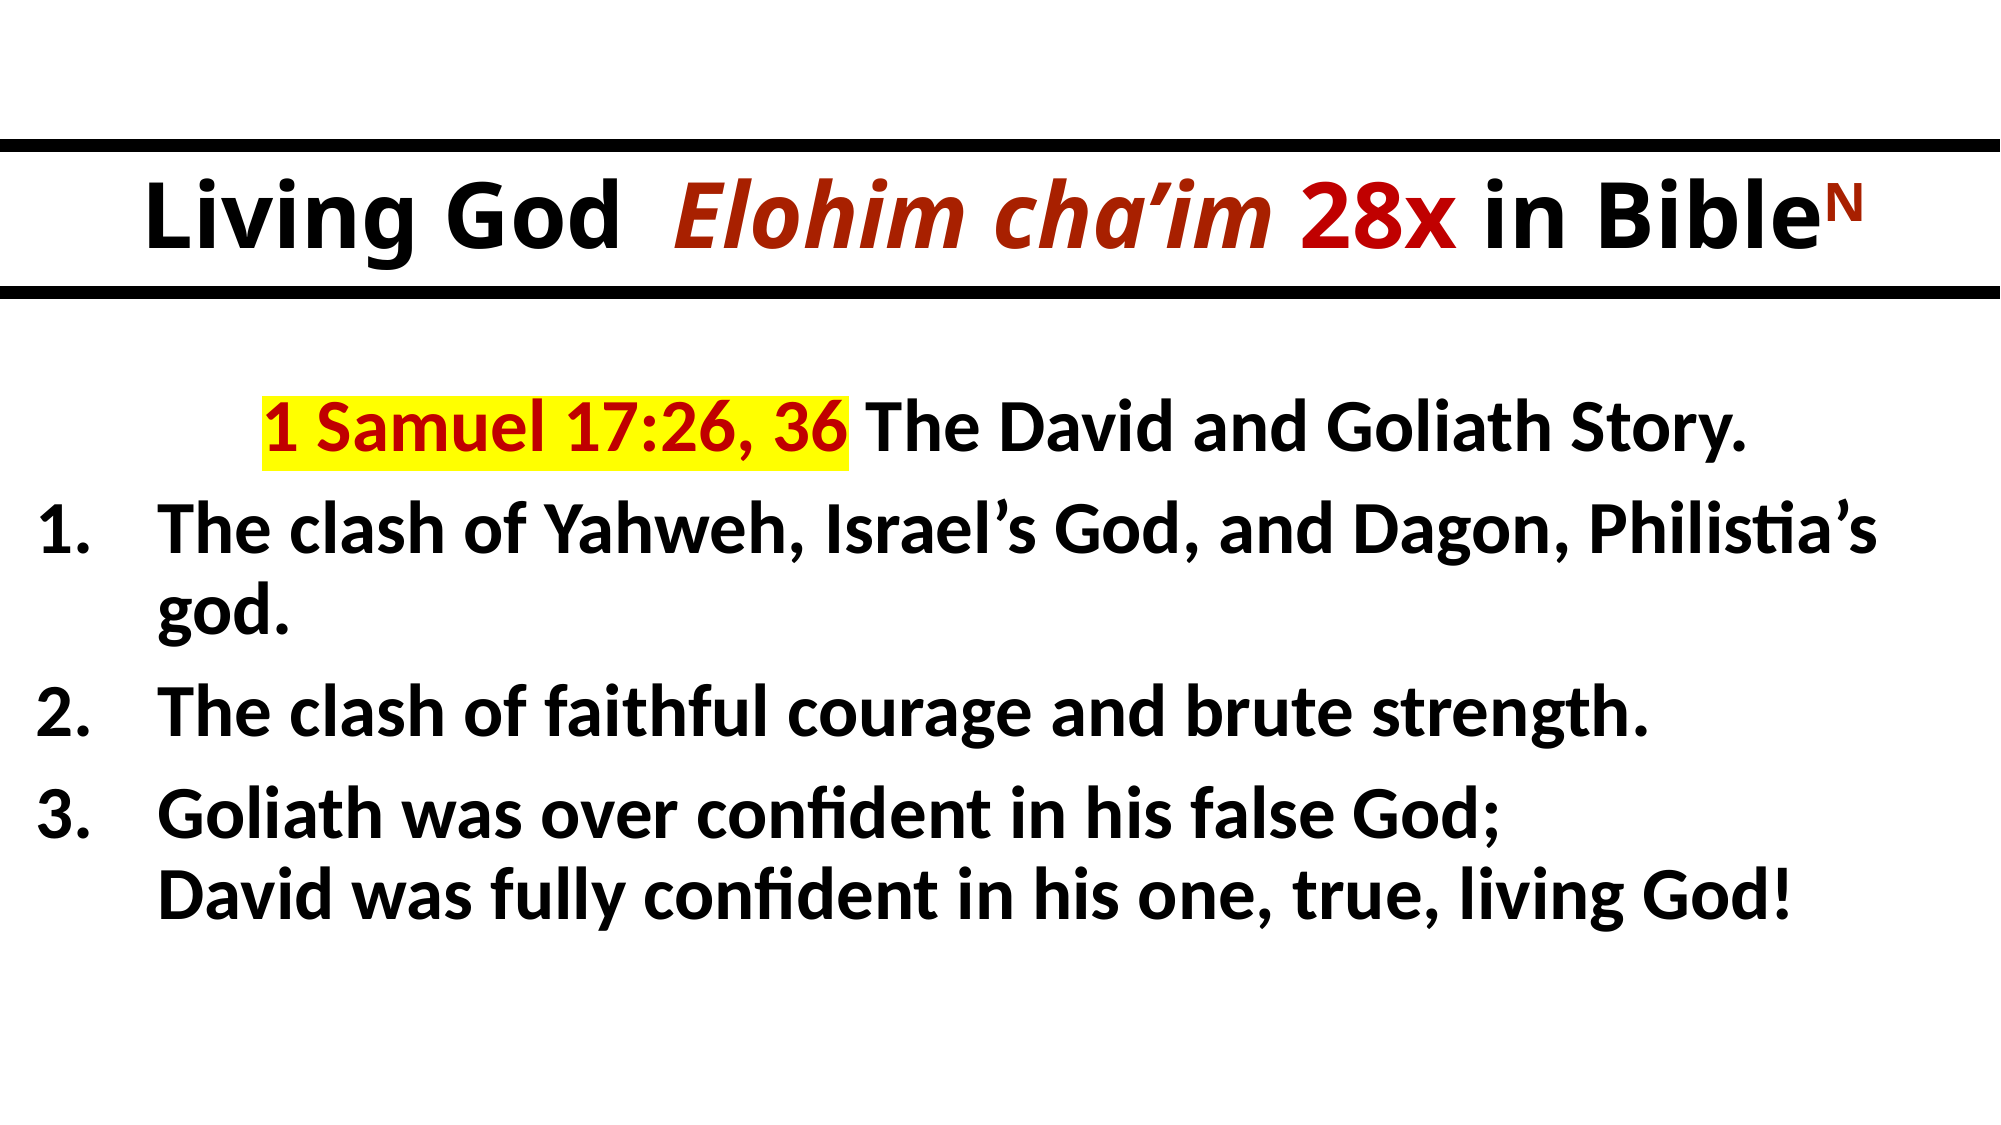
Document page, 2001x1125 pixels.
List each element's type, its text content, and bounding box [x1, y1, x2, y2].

list 1 Samuel 17:26, 36 The David and Goliath Story. The clash of Yahweh, Israel’s God, and Dagon, Philistia’s god. The clash of faithful courage and brute strength. Goliath was over confident in his false God; David was fully confident in his one, true, living God! [20, 334, 1975, 1091]
title Living God Elohim cha’im 28x in BibleN [0, 145, 2000, 293]
